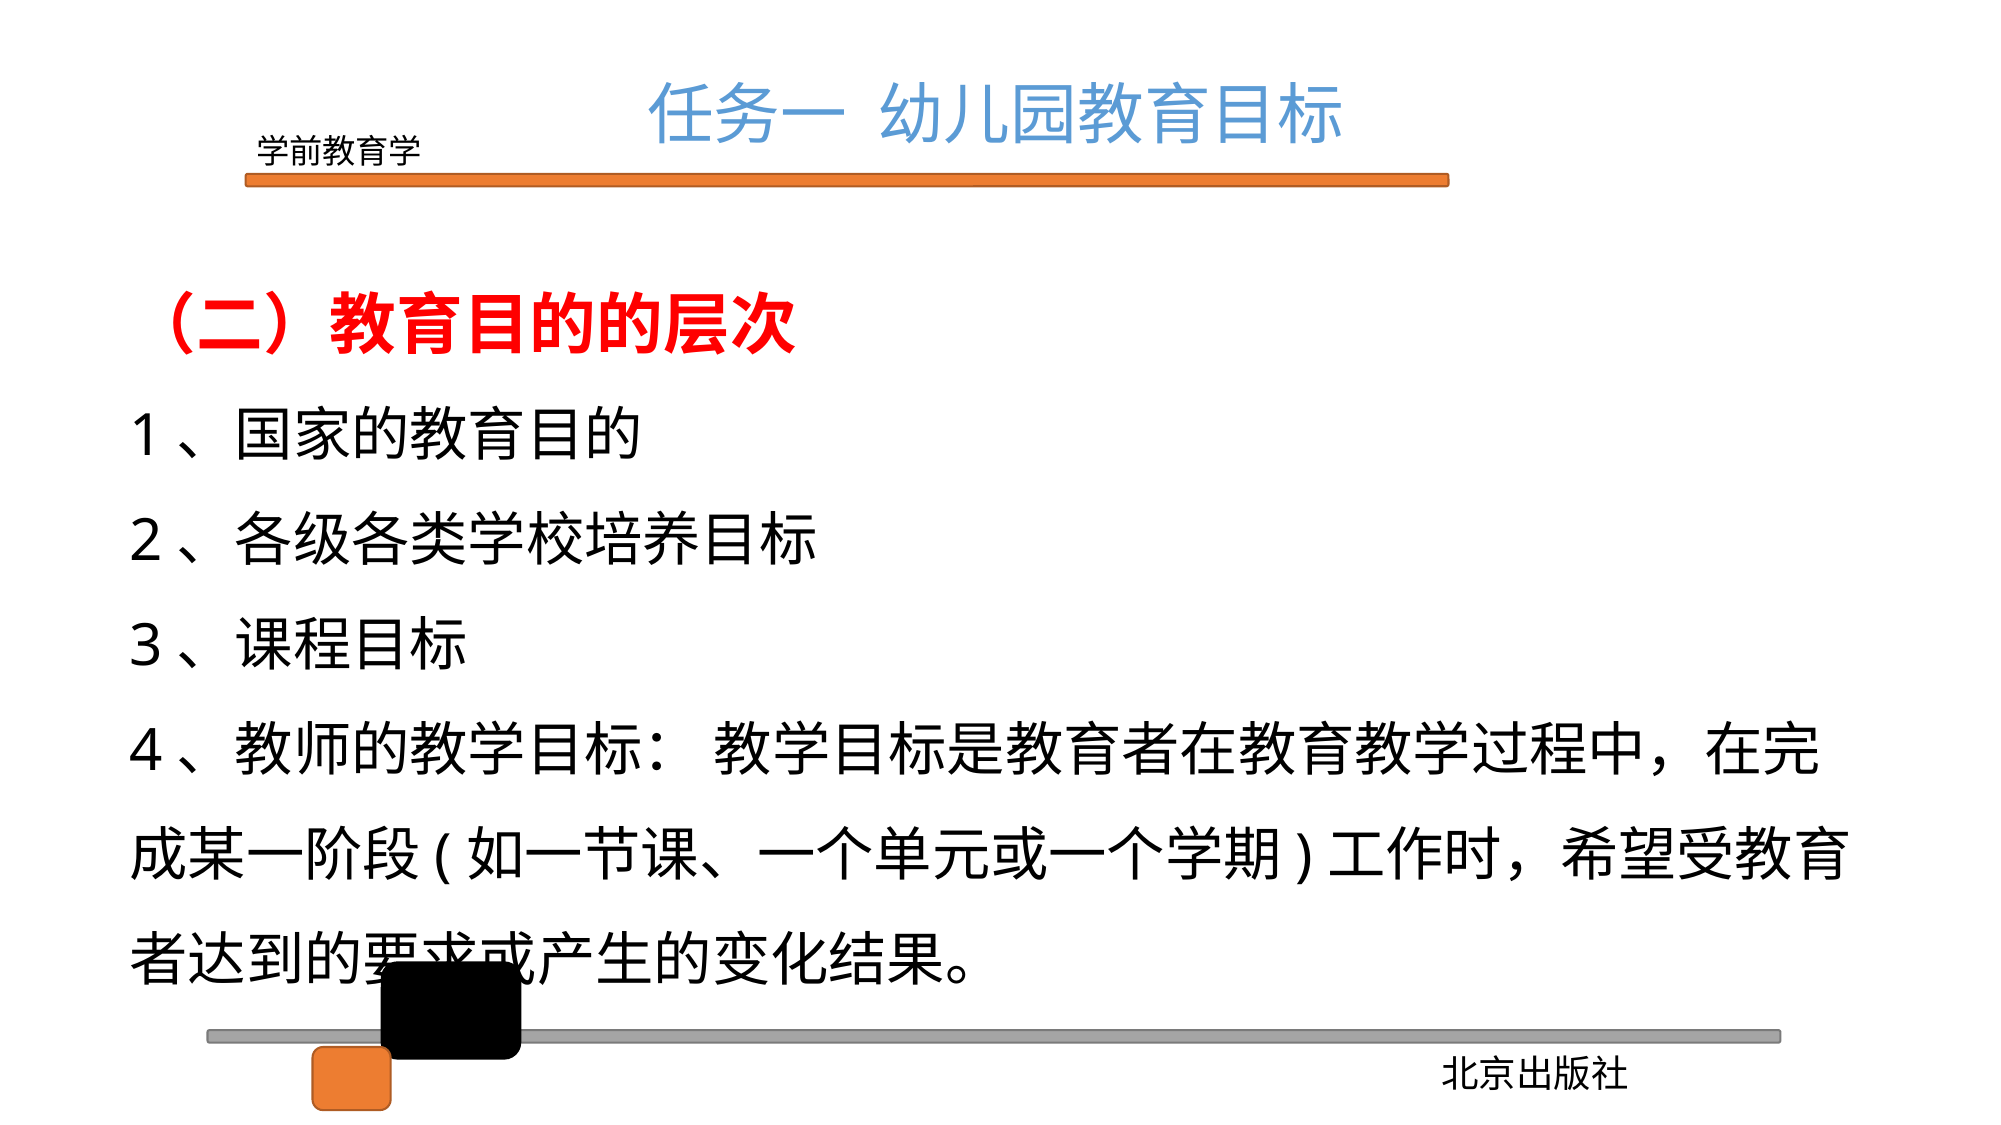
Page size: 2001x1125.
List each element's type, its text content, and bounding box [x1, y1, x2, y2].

text_box 任务一 幼儿园教育目标 [632, 64, 1369, 158]
text_box [291, 158, 1659, 234]
text_box （二）教育目的的层次 1、国家的教育目的 2、各级各类学校培养目标 3、课程目标 4、教师的教学目标： 教学目标是教育者在教育教学过程中，在完成某一阶段(如一节课、一个单元或一个学期)工作时，希望受教育者达到的要求或产生的变化结果。 [114, 234, 1883, 1000]
